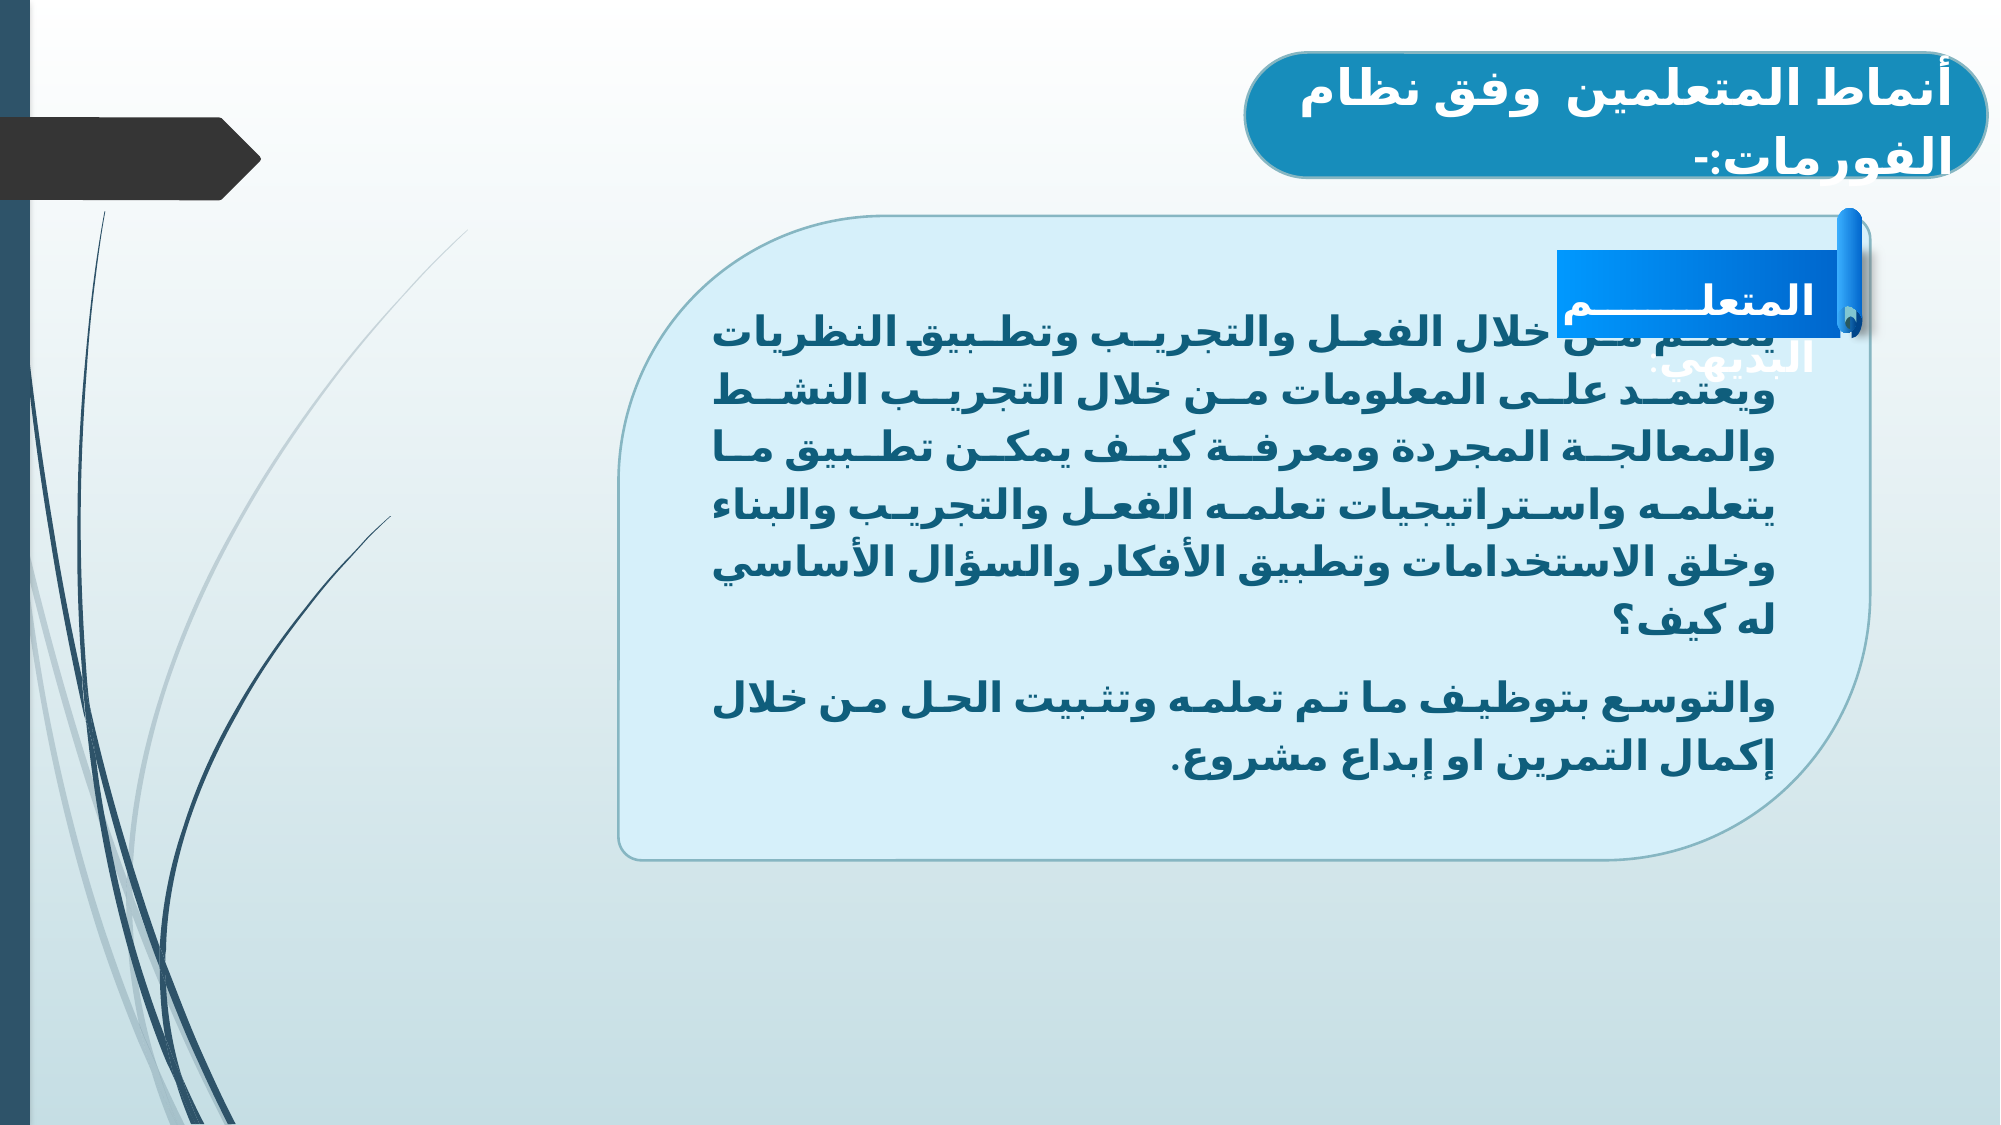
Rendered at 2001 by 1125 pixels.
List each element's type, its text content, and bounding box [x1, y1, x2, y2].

text_box يتعلم من خلال الفعل والتجريب وتطبيق النظريات ويعتمد على المعلومات من خلال التجريب النشط والمعالجة المجردة ومعرفة كيف يمكن تطبيق ما يتعلمه واستراتيجيات تعلمه الفعل والتجريب والبناء وخلق الاستخدامات وتطبيق الأفكار والسؤال الأساسي له كيف؟ والتوسع بتوظيف ما تم تعلمه وتثبيت الحل من خلال إكمال التمرين او إبداع مشروع. [617, 214, 1872, 862]
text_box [1556, 207, 1890, 346]
text_box أنماط المتعلمين وفق نظام الفورمات:- [1243, 51, 1989, 180]
text_box المتعلم البديهي: [1547, 258, 1831, 389]
